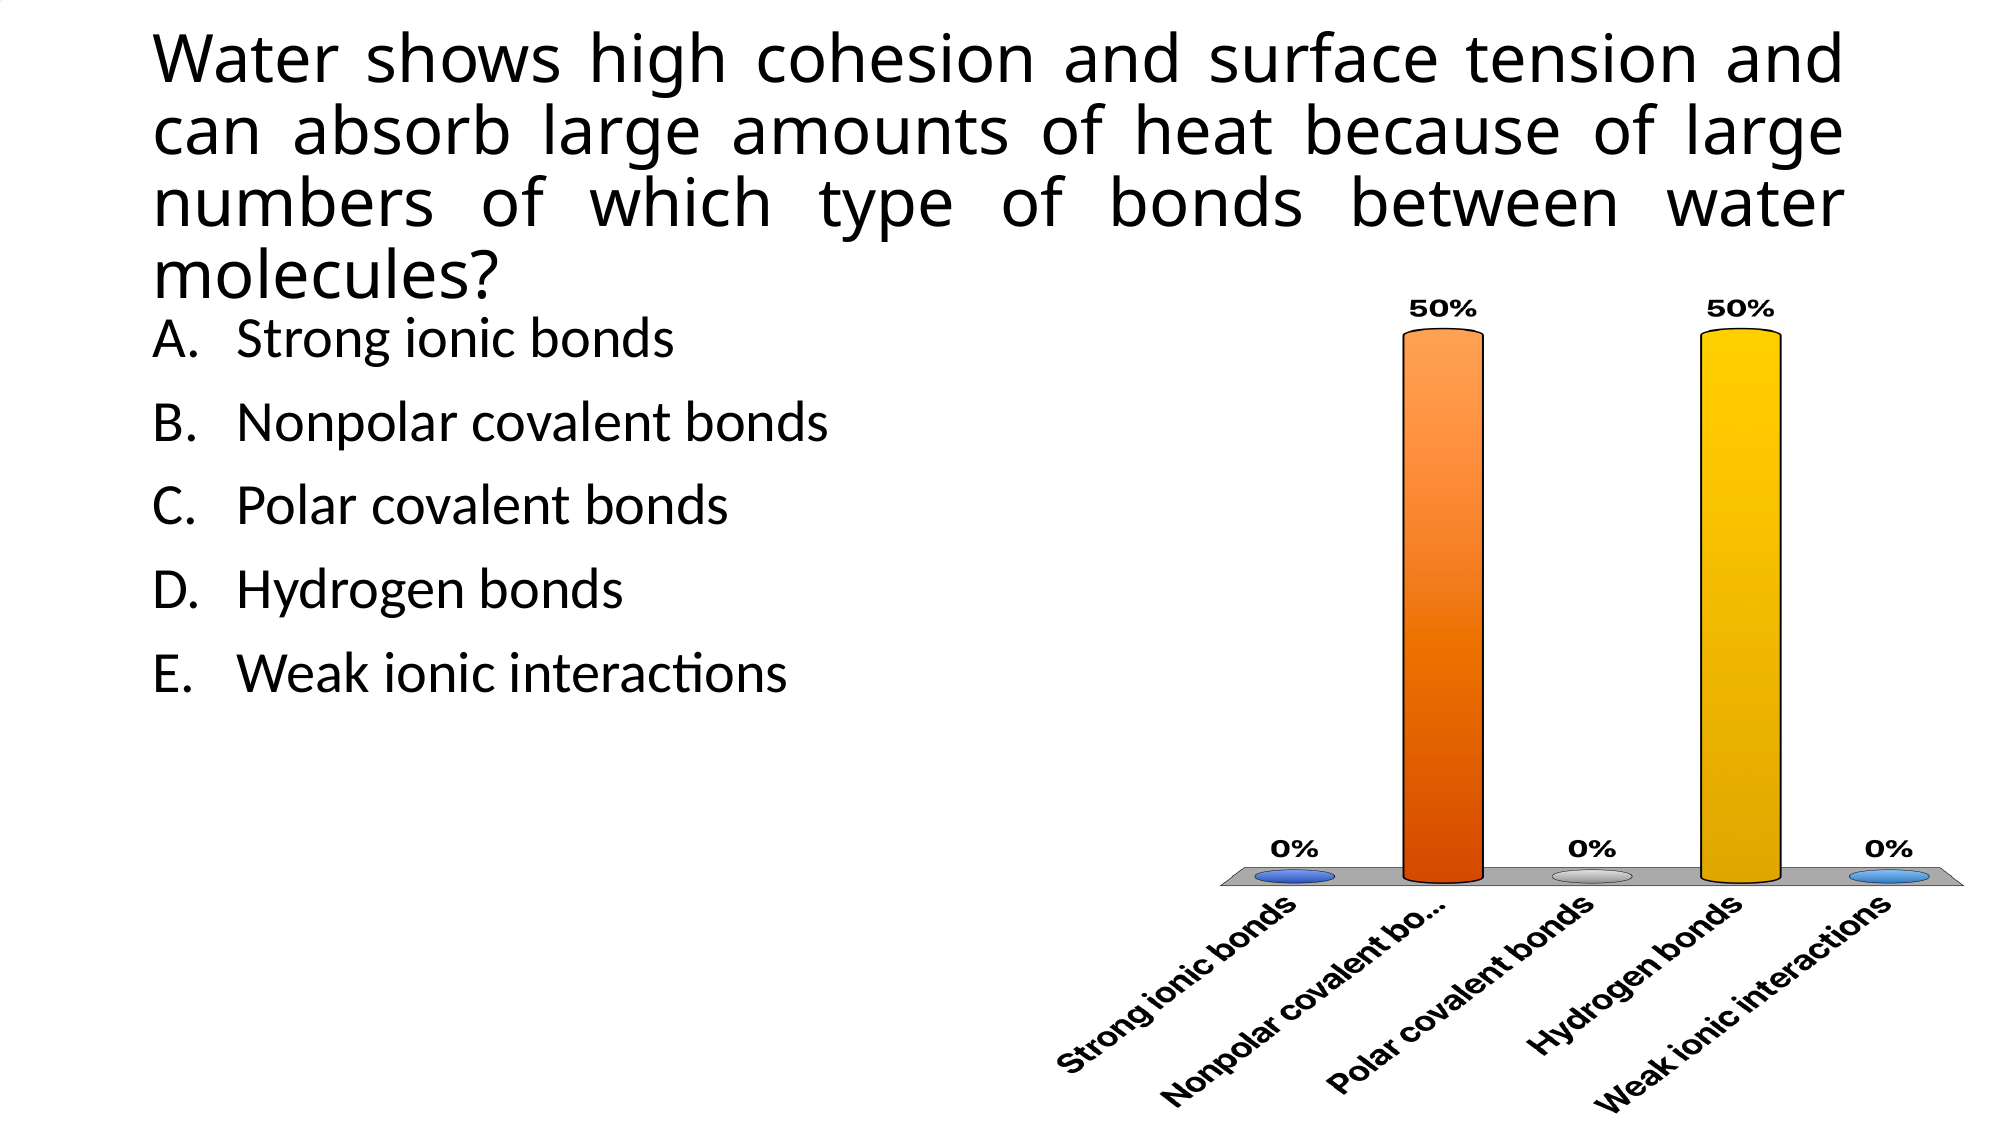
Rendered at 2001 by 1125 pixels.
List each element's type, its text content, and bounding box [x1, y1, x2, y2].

list Strong ionic bonds Nonpolar covalent bonds Polar covalent bonds Hydrogen bonds Weak ionic interactions [137, 299, 989, 1014]
picture [989, 281, 1990, 1125]
title Water shows high cohesion and surface tension and can absorb large amounts of heat because of large numbers of which type of bonds between water molecules? [137, 59, 1863, 278]
